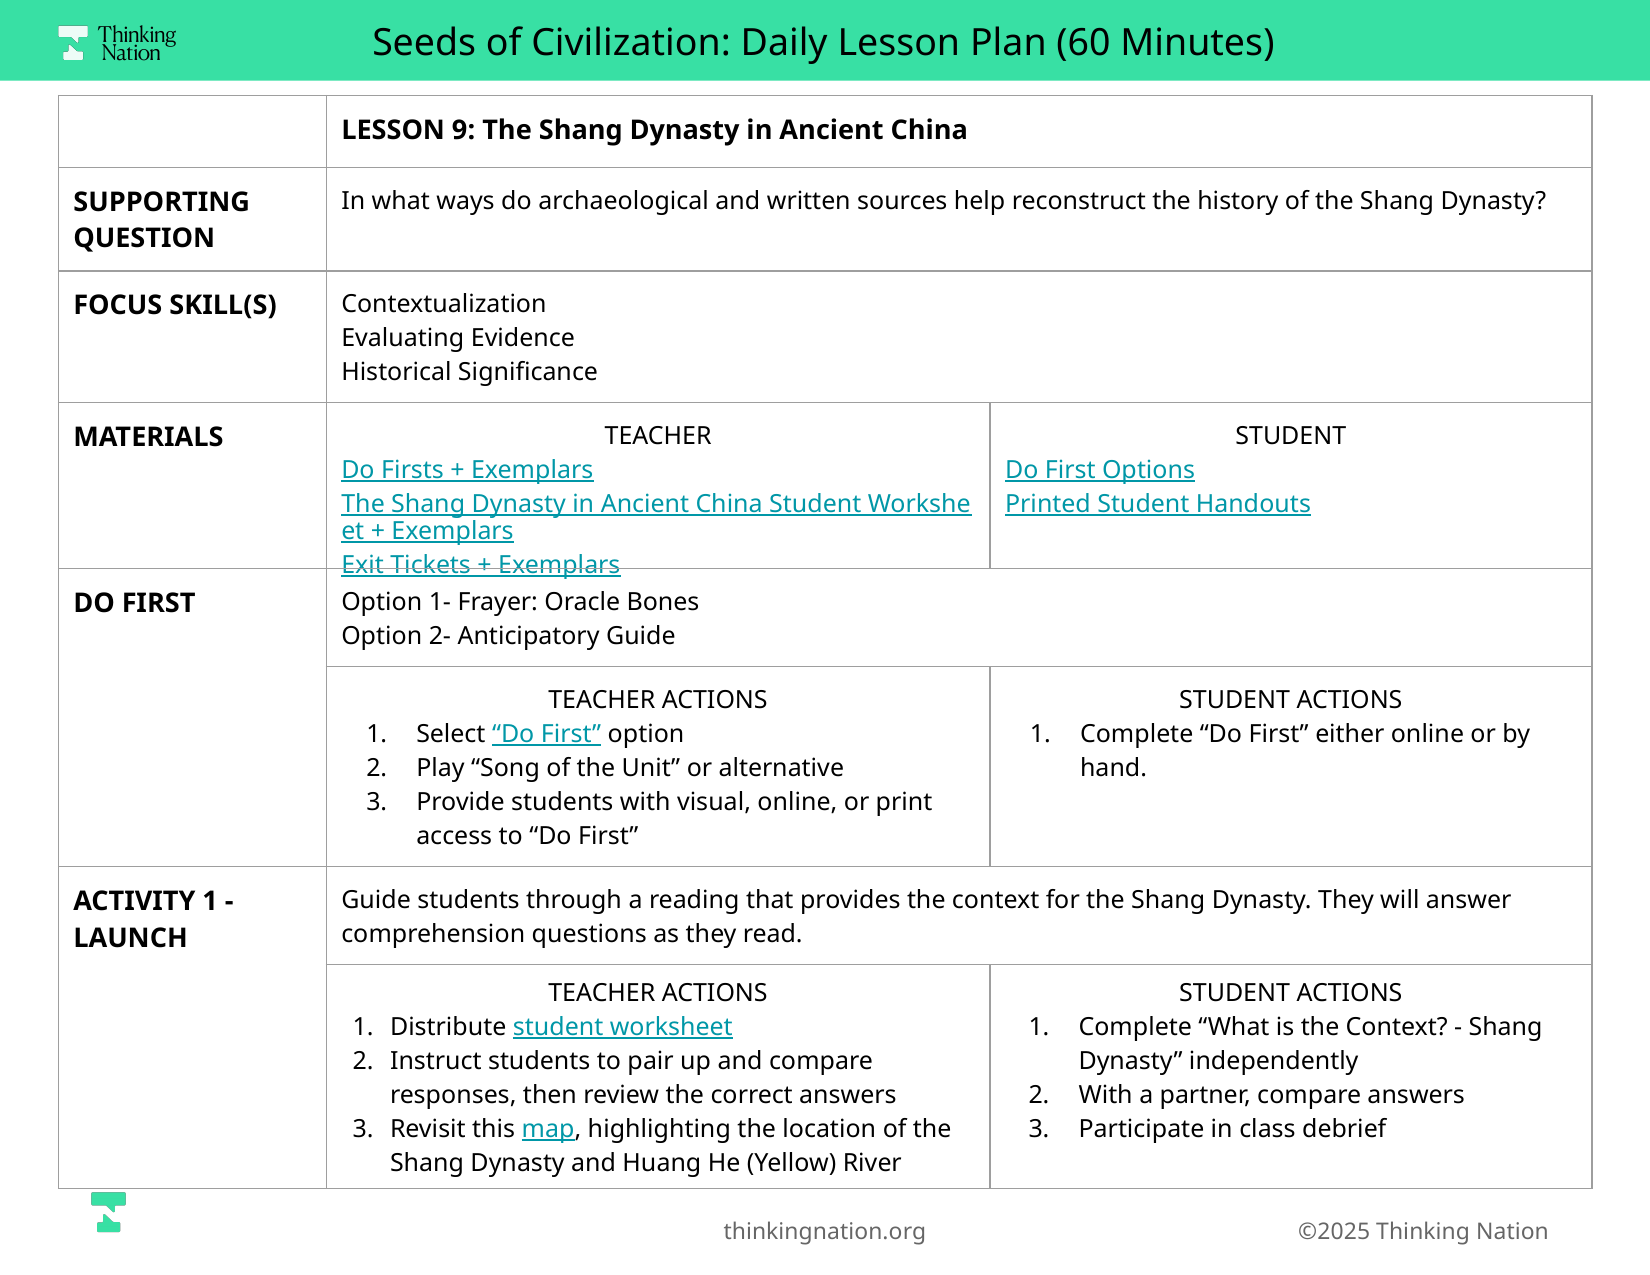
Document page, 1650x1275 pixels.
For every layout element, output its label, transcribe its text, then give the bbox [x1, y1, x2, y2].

text_box ©2025 Thinking Nation [1174, 1200, 1566, 1240]
table_cell FOCUS SKILL(S) [59, 272, 326, 402]
text_box Seeds of Civilization: Daily Lesson Plan (60 Minutes) [0, 0, 1650, 81]
table_cell Contextualization Evaluating Evidence Historical Significance [327, 272, 1591, 402]
table_cell Option 1- Frayer: Oracle Bones Option 2- Anticipatory Guide [327, 569, 1591, 666]
table_cell TEACHER ACTIONS Distribute student worksheet Instruct students to pair up and compare responses, then review the correct answers Revisit this map, highlighting the location of the Shang Dynasty and Huang He (Yellow) River [327, 965, 989, 1188]
table_cell DO FIRST [59, 569, 326, 866]
table_cell MATERIALS [59, 403, 326, 568]
table_header [59, 96, 326, 167]
table_cell ACTIVITY 1 - LAUNCH [59, 867, 326, 1188]
text_box thinkingnation.org [629, 1200, 1021, 1240]
picture [45, 14, 180, 85]
table_cell TEACHER ACTIONS Select “Do First” option Play “Song of the Unit” or alternative Provide students with visual, online, or print access to “Do First” [327, 667, 989, 866]
table_cell TEACHER Do Firsts + Exemplars The Shang Dynasty in Ancient China Student Worksheet + Exemplars Exit Tickets + Exemplars [327, 403, 989, 568]
table_cell Guide students through a reading that provides the context for the Shang Dynasty. They will answer comprehension questions as they read. [327, 867, 1591, 964]
table_header LESSON 9: The Shang Dynasty in Ancient China [327, 96, 1591, 167]
table_cell STUDENT ACTIONS Complete “What is the Context? - Shang Dynasty” independently With a partner, compare answers Participate in class debrief [991, 965, 1591, 1188]
table_cell STUDENT Do First Options Printed Student Handouts [991, 403, 1591, 568]
table_cell In what ways do archaeological and written sources help reconstruct the history of the Shang Dynasty? [327, 168, 1591, 270]
picture [80, 1184, 136, 1240]
table_cell STUDENT ACTIONS Complete “Do First” either online or by hand. [991, 667, 1591, 866]
table_cell SUPPORTING QUESTION [59, 168, 326, 270]
